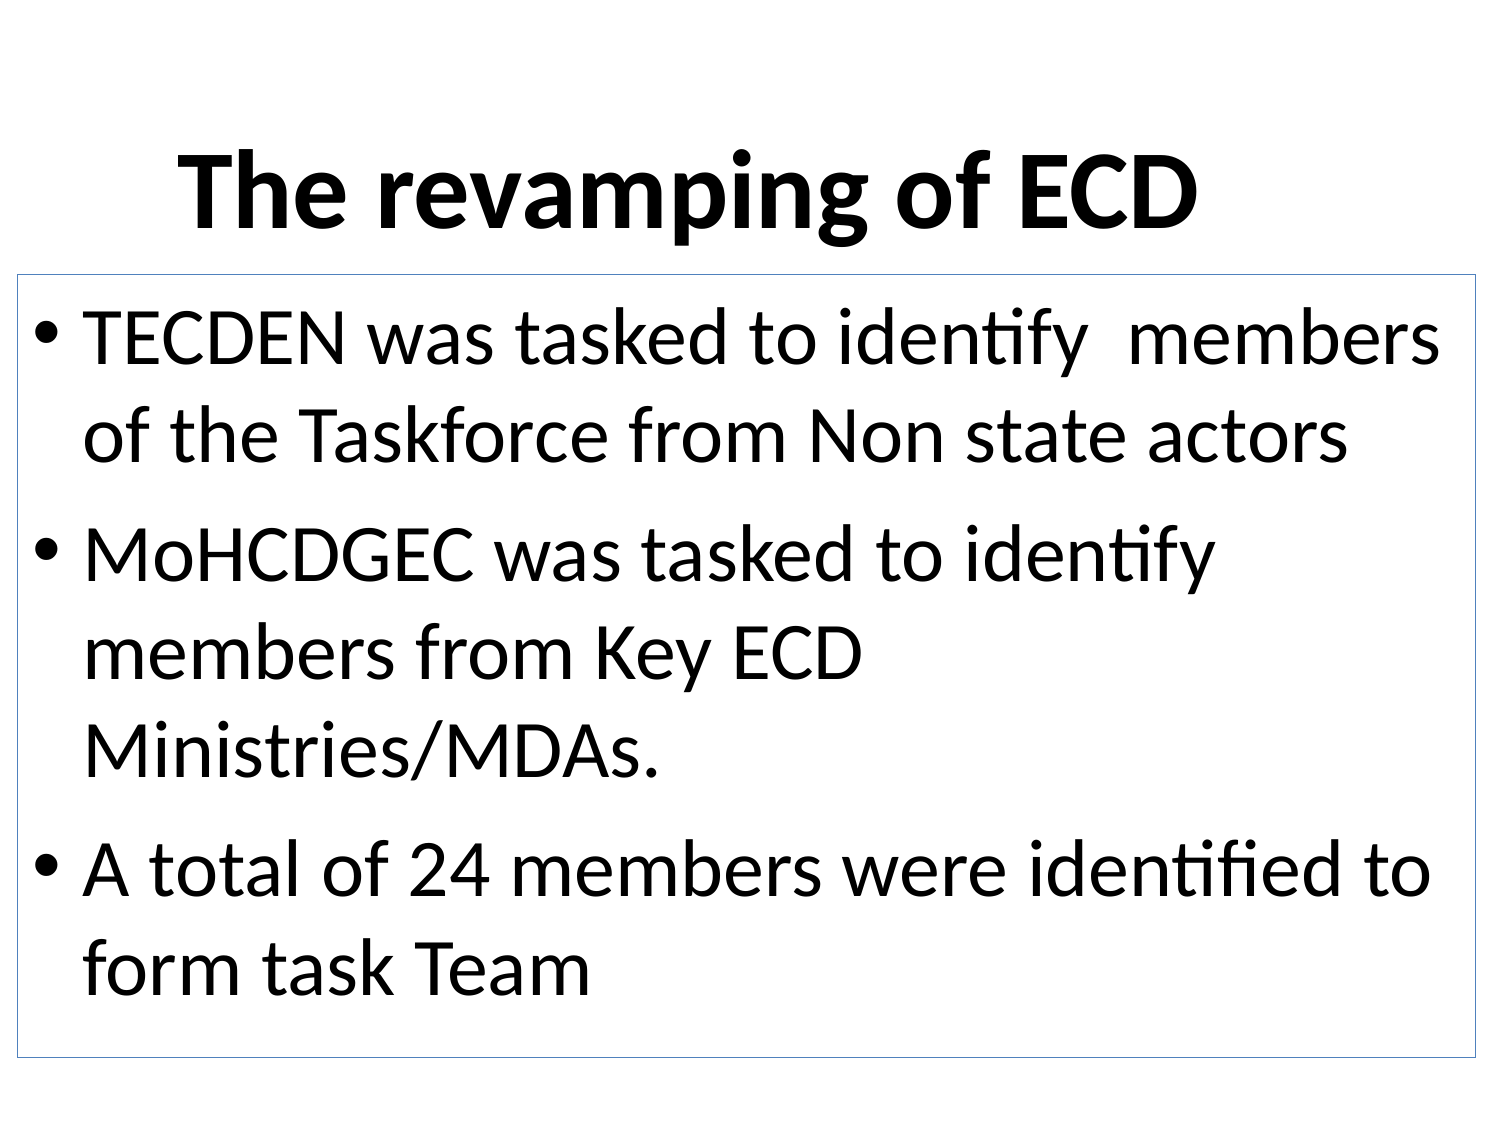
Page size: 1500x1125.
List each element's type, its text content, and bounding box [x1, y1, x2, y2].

title The revamping of ECD [107, 107, 1271, 261]
list TECDEN was tasked to identify members of the Taskforce from Non state actors MoHCDGEC was tasked to identify members from Key ECD Ministries/MDAs. A total of 24 members were identified to form task Team [17, 274, 1476, 1058]
